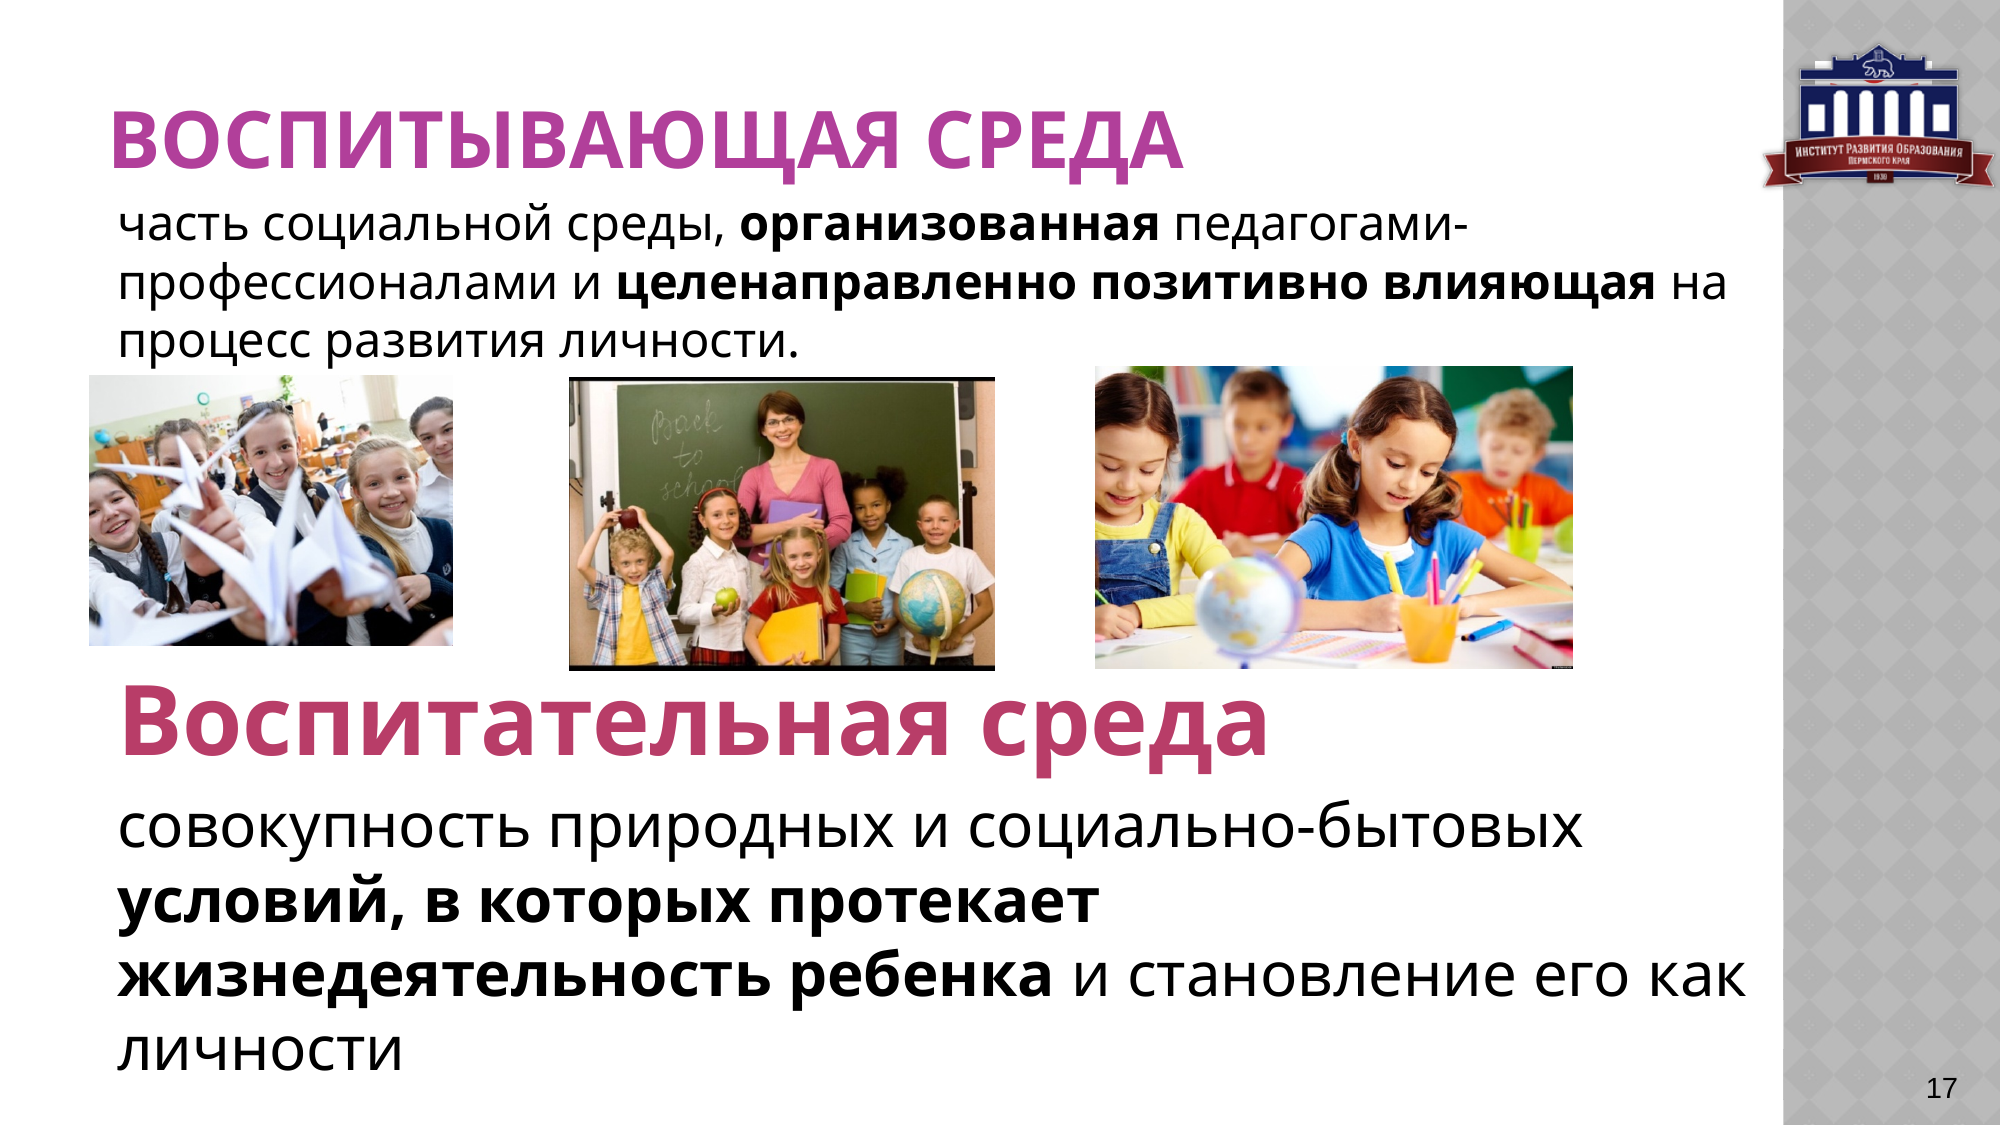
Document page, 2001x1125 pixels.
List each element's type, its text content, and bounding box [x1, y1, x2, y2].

picture [1094, 365, 1574, 670]
picture [1757, 38, 2000, 194]
picture [569, 376, 995, 671]
list часть социальной среды, организованная педагогами-профессионалами и целенаправленно позитивно влияющая на процесс развития личности. Воспитательная среда совокупность природных и социально-бытовых условий, в которых протекает жизнедеятельность ребенка и становление его как личности [102, 184, 1783, 1094]
title Воспитывающая среда [99, 45, 1751, 185]
picture [89, 375, 453, 646]
